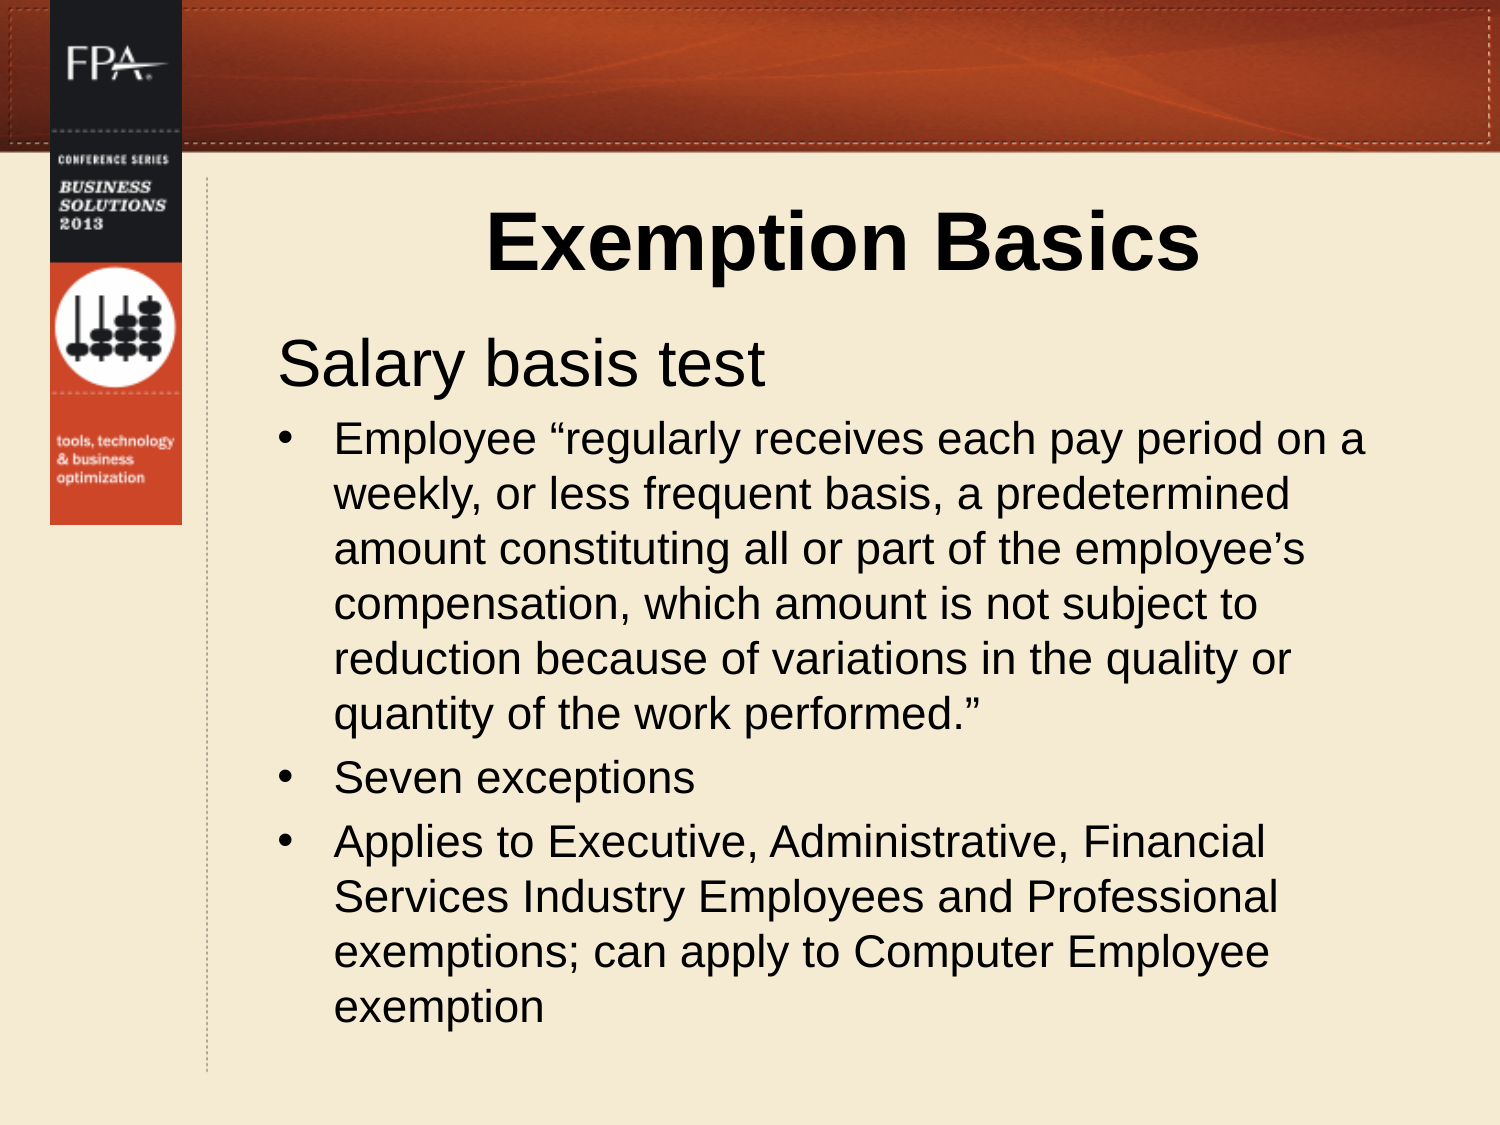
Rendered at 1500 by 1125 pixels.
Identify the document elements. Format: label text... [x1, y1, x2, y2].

picture [0, 0, 1500, 1125]
list Salary basis test Employee “regularly receives each pay period on a weekly, or less frequent basis, a predetermined amount constituting all or part of the employee’s compensation, which amount is not subject to reduction because of variations in the quality or quantity of the work performed.” Seven exceptions Applies to Executive, Administrative, Financial Services Industry Employees and Professional exemptions; can apply to Computer Employee exemption [262, 312, 1425, 1005]
title Exemption Basics [262, 162, 1426, 313]
